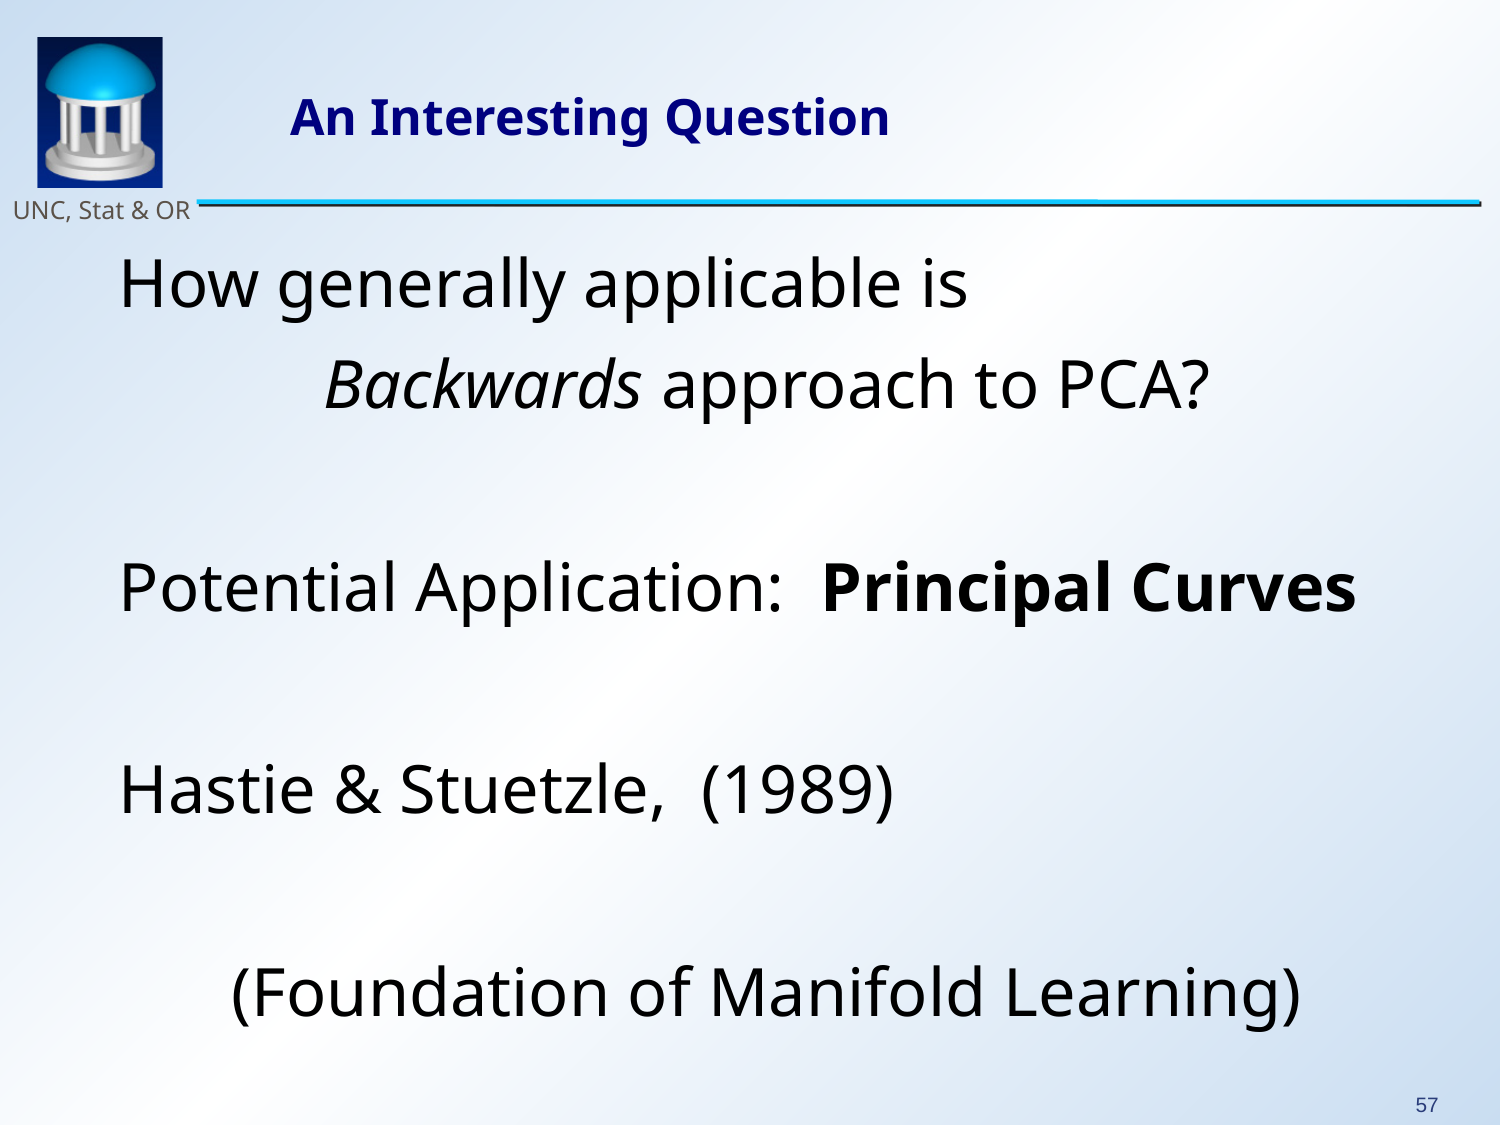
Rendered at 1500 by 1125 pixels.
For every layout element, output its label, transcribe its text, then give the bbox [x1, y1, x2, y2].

list How generally applicable is Backwards approach to PCA? Potential Application: Principal Curves Hastie & Stuetzle, (1989) (Foundation of Manifold Learning) [103, 224, 1432, 1076]
title An Interesting Question [274, 74, 1448, 156]
